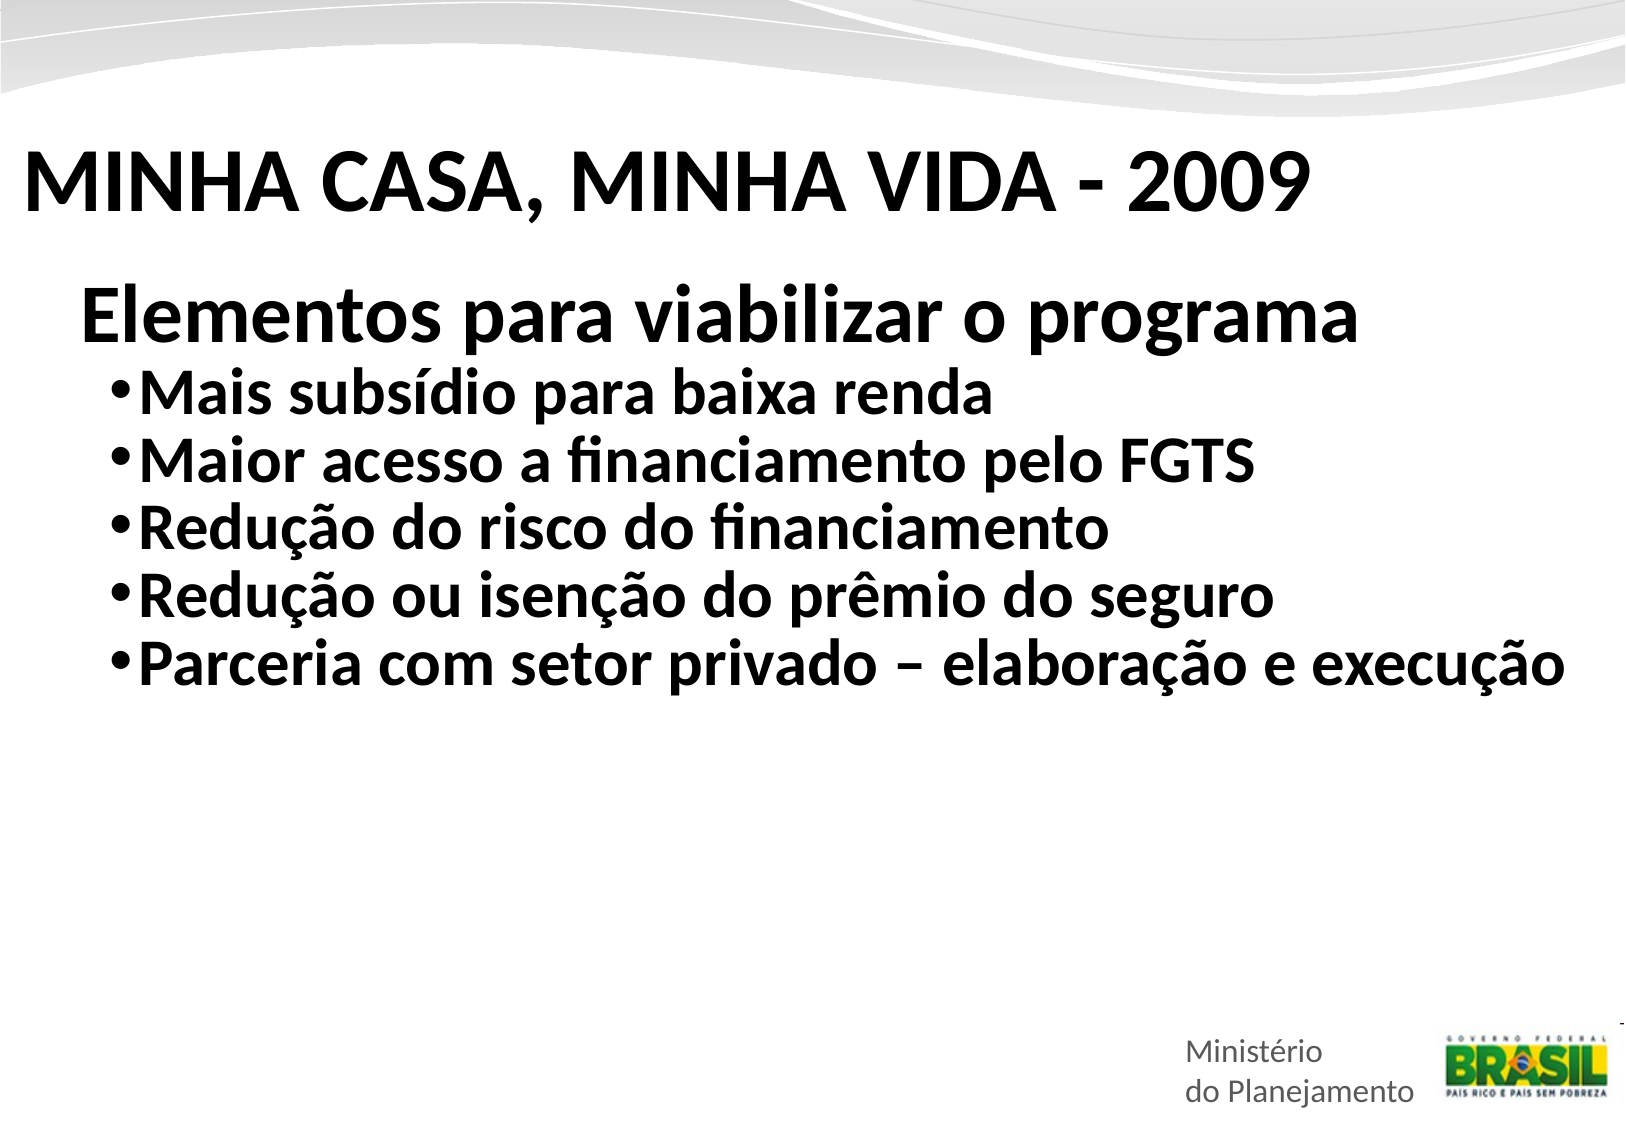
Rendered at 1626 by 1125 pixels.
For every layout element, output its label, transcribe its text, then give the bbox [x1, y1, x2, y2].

text_box Elementos para viabilizar o programa Mais subsídio para baixa renda Maior acesso a financiamento pelo FGTS Redução do risco do financiamento Redução ou isenção do prêmio do seguro Parceria com setor privado – elaboração e execução [65, 267, 1625, 775]
text_box MINHA CASA, MINHA VIDA - 2009 [7, 125, 1625, 239]
picture [1437, 1023, 1624, 1110]
